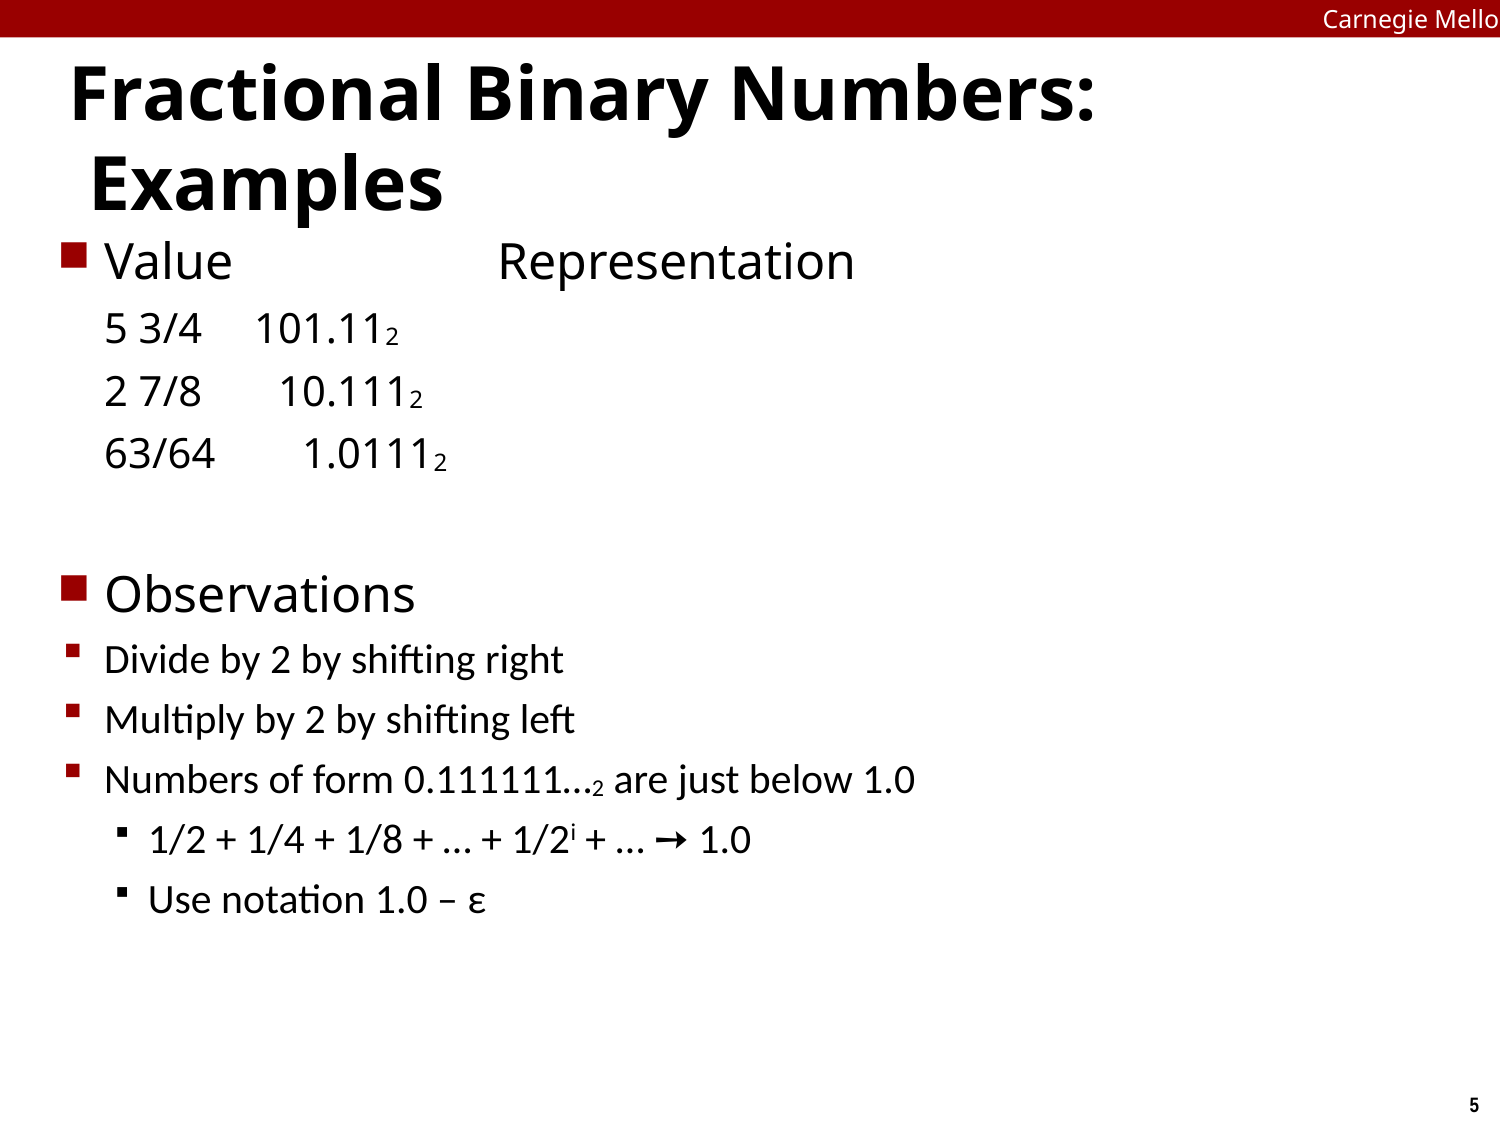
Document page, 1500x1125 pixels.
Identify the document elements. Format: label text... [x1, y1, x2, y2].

title Fractional Binary Numbers: Examples [62, 41, 1438, 229]
text_box [0, 0, 1500, 38]
text_box Value Representation 5 3/4 101.112 2 7/8 010.1112 63/64 001.01112 Observations Divide by 2 by shifting right Multiply by 2 by shifting left Numbers of form 0.111111…2 are just below 1.0 1/2 + 1/4 + 1/8 + … + 1/2i + … ➙ 1.0 Use notation 1.0 – ε [62, 229, 1438, 1121]
text_box Carnegie Mellon [1322, 3, 1500, 33]
